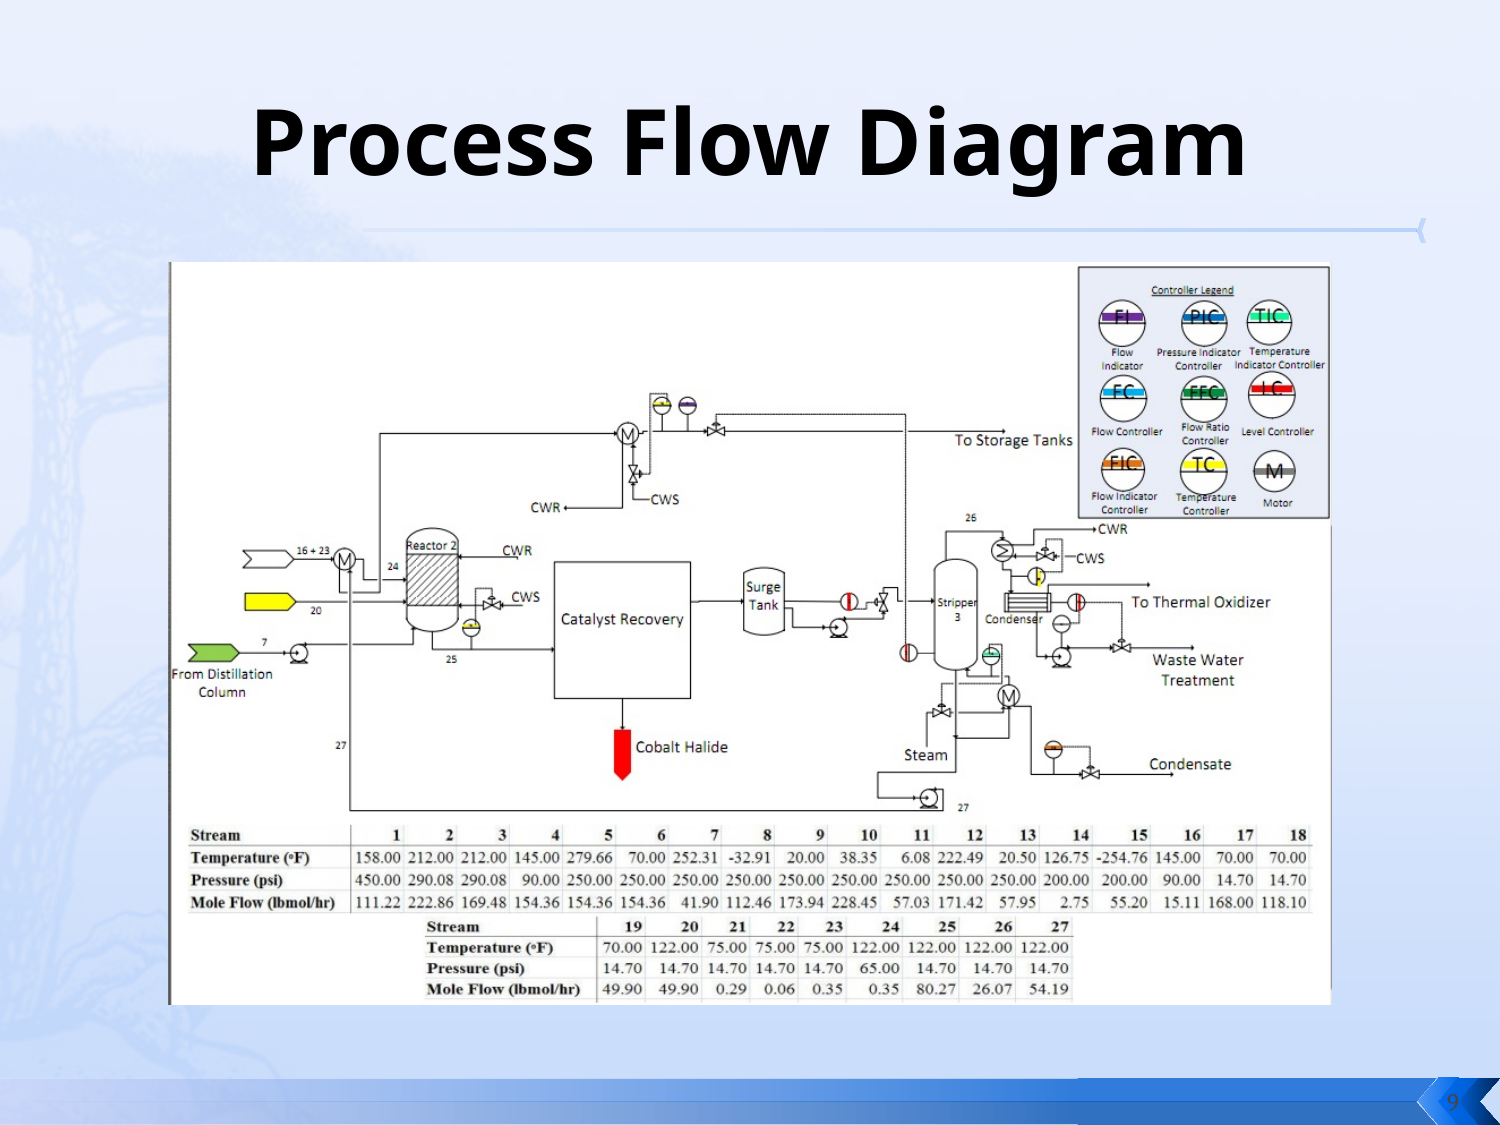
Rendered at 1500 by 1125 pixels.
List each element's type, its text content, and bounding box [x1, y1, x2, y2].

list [167, 261, 1333, 1006]
title Process Flow Diagram [75, 45, 1425, 233]
slide_number 9 [1406, 1077, 1500, 1125]
